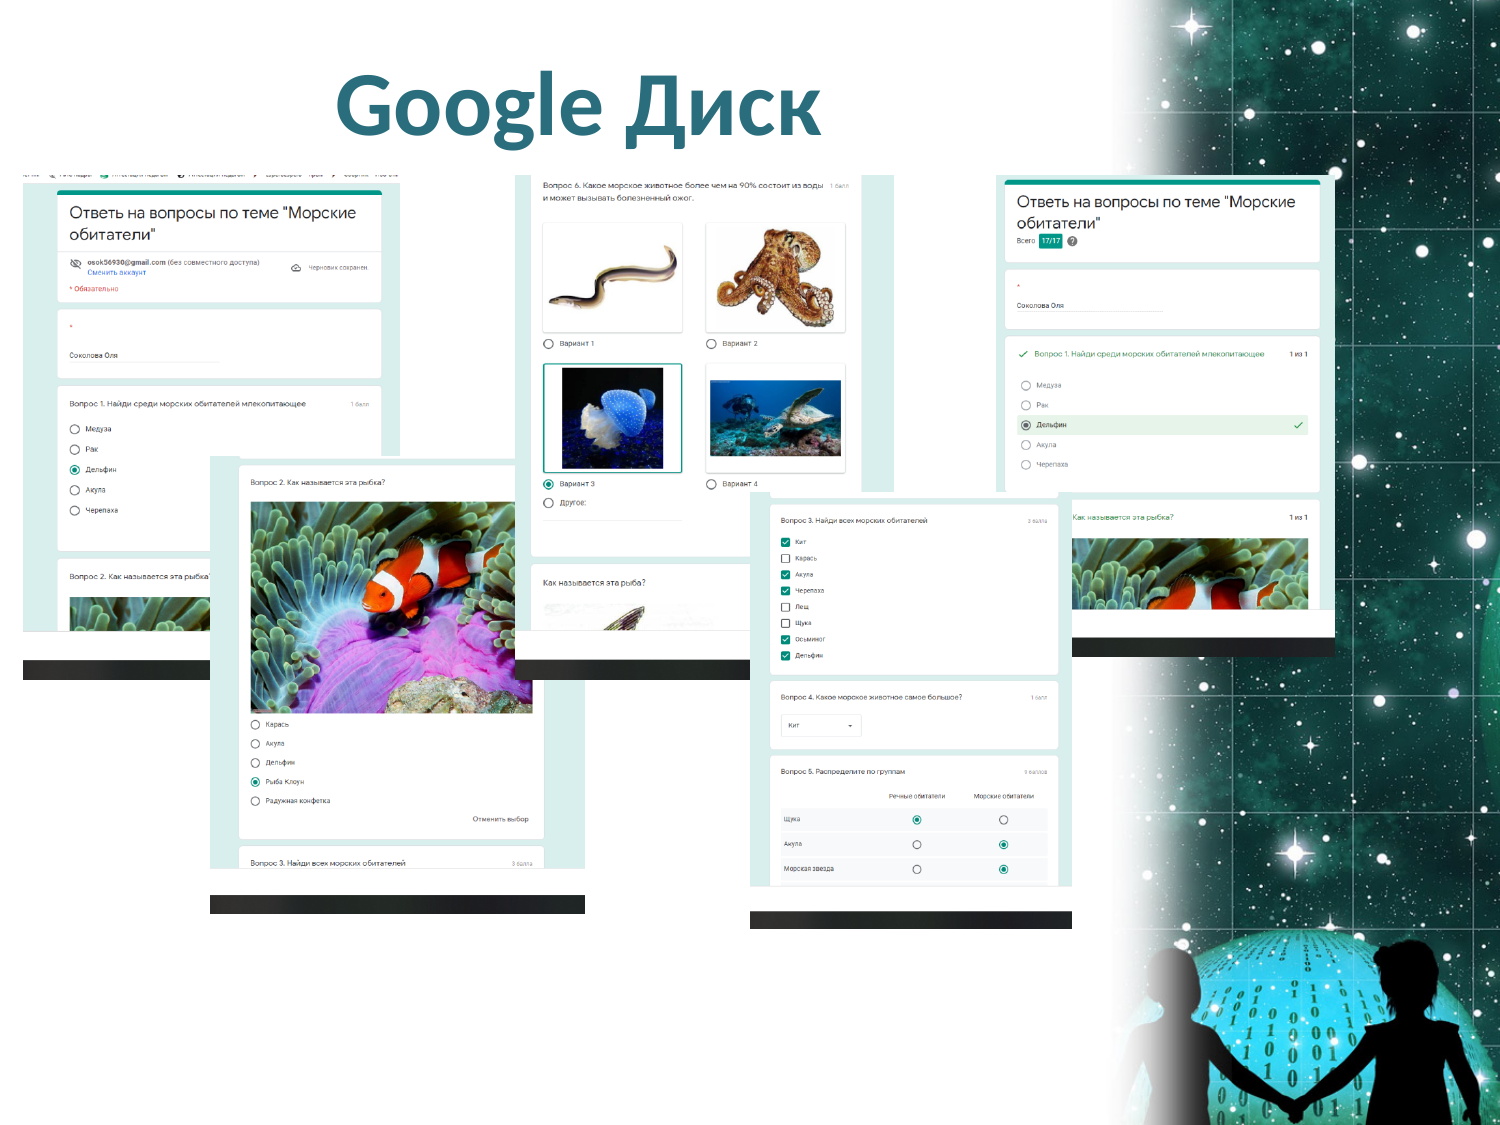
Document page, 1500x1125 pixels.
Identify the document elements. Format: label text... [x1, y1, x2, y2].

picture [0, 0, 1500, 1125]
title Google Диск [29, 10, 1128, 188]
